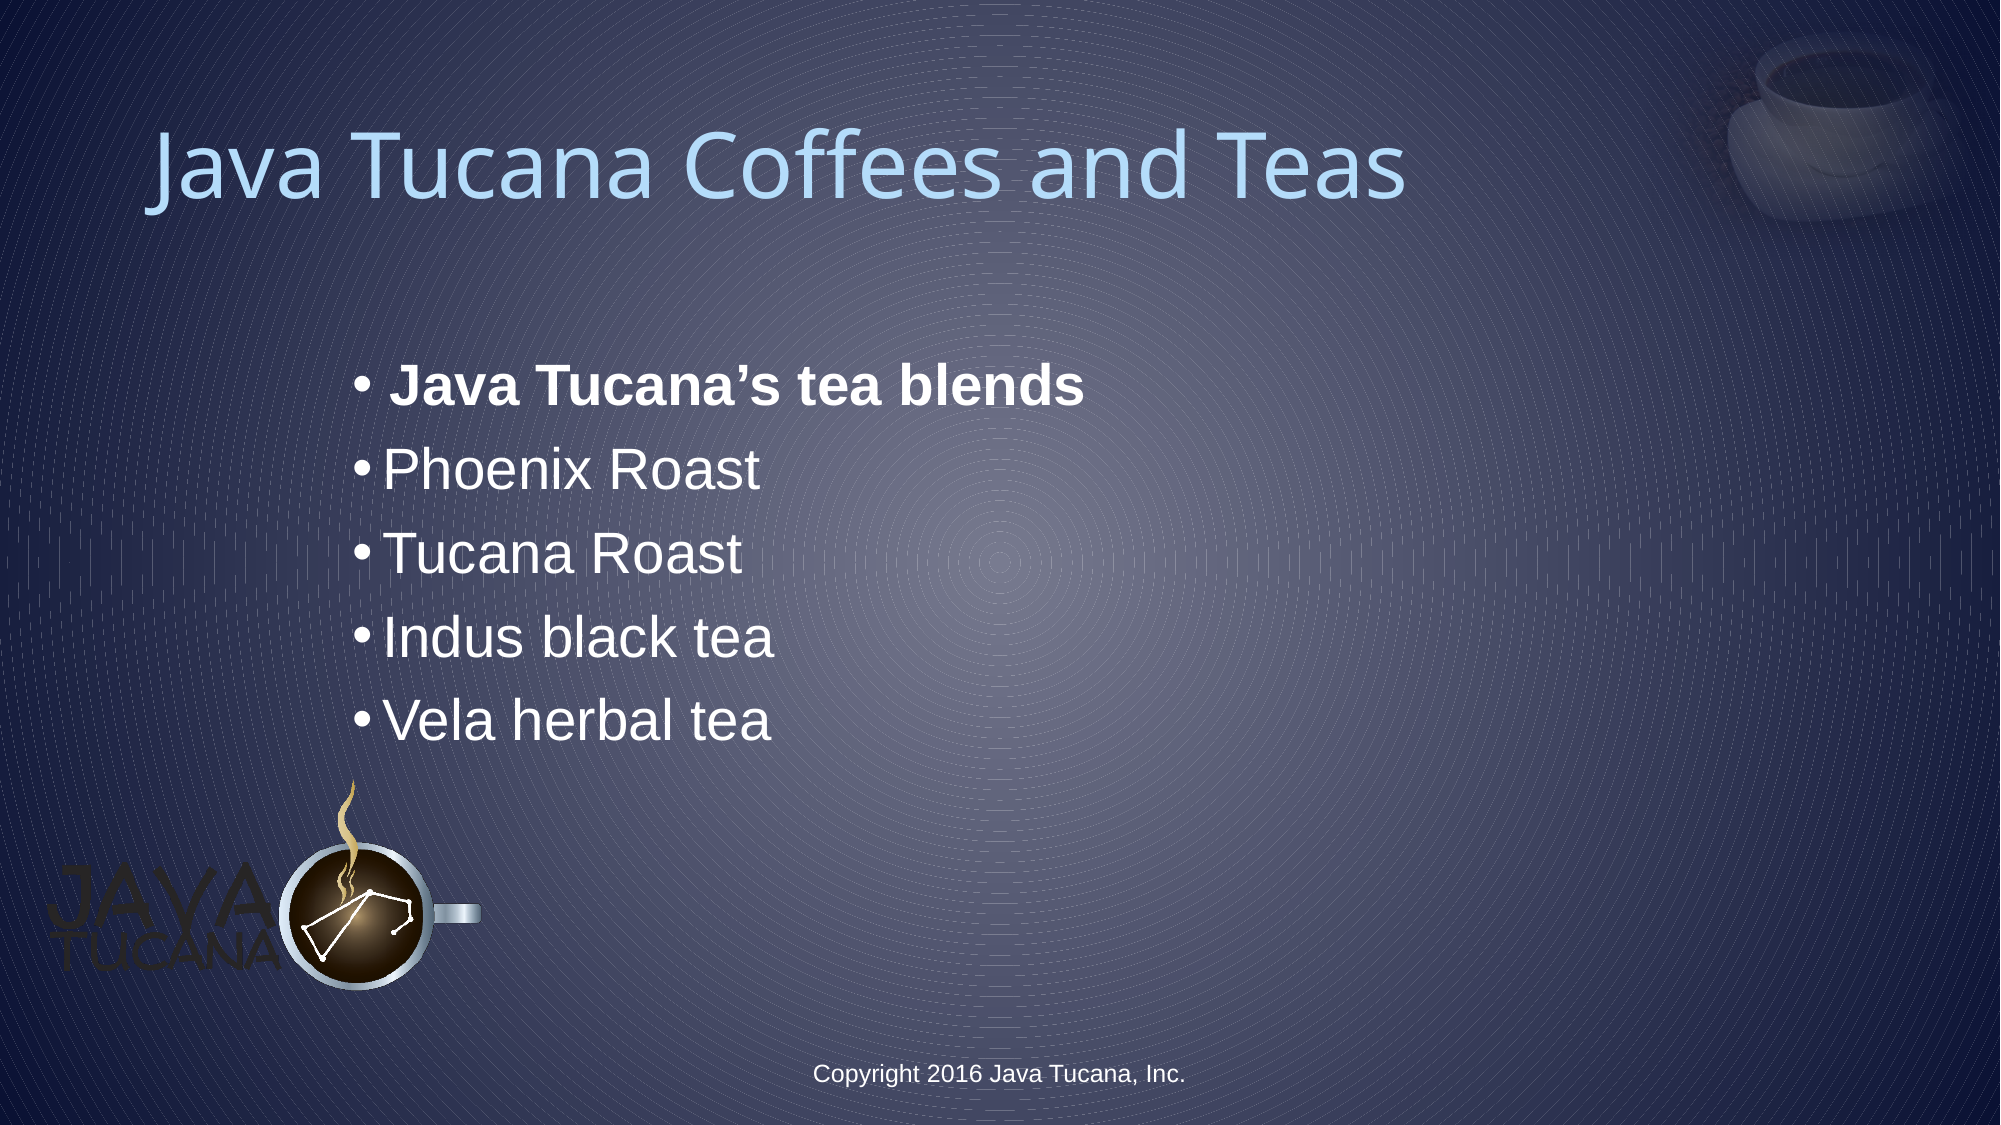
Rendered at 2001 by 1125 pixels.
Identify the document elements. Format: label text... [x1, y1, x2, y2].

list Java Tucana’s tea blends Phoenix Roast Tucana Roast Indus black tea Vela herbal tea [337, 347, 1673, 1008]
title Java Tucana Coffees and Teas [137, 59, 1863, 278]
picture [27, 774, 337, 1001]
footer Copyright 2016 Java Tucana, Inc. [662, 1042, 1338, 1103]
